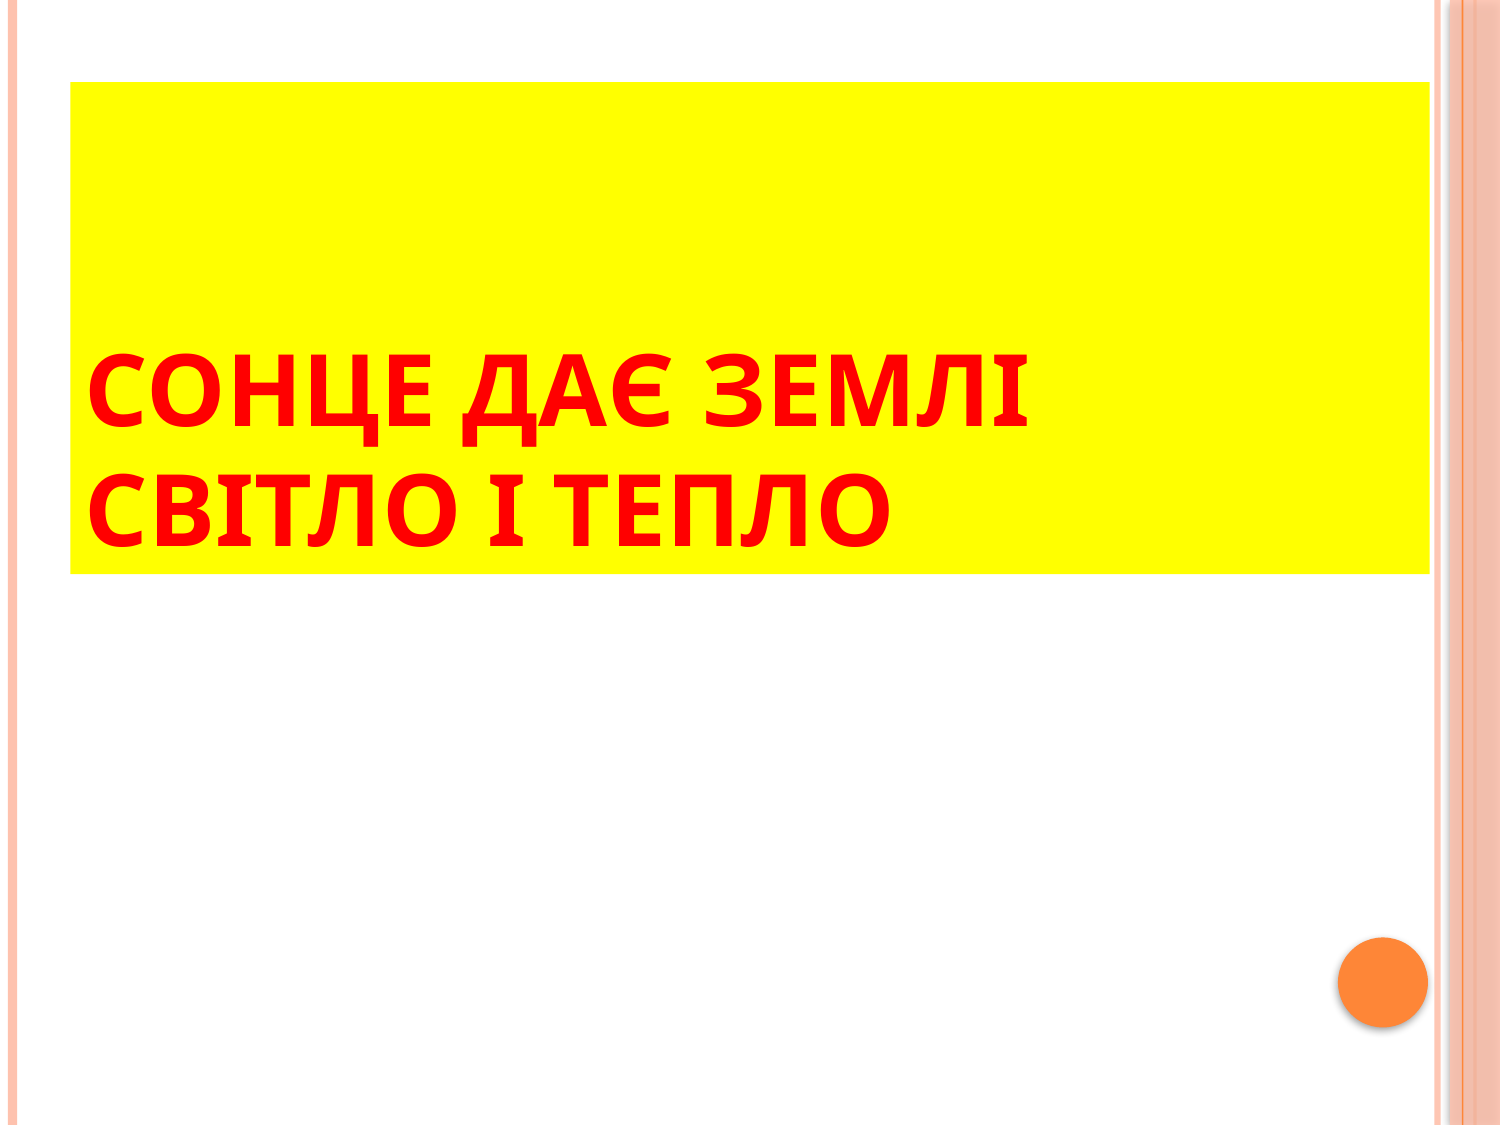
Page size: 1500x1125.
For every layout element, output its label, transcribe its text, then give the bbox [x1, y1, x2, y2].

title Сонце дає Землі світло і тепло [70, 82, 1430, 575]
